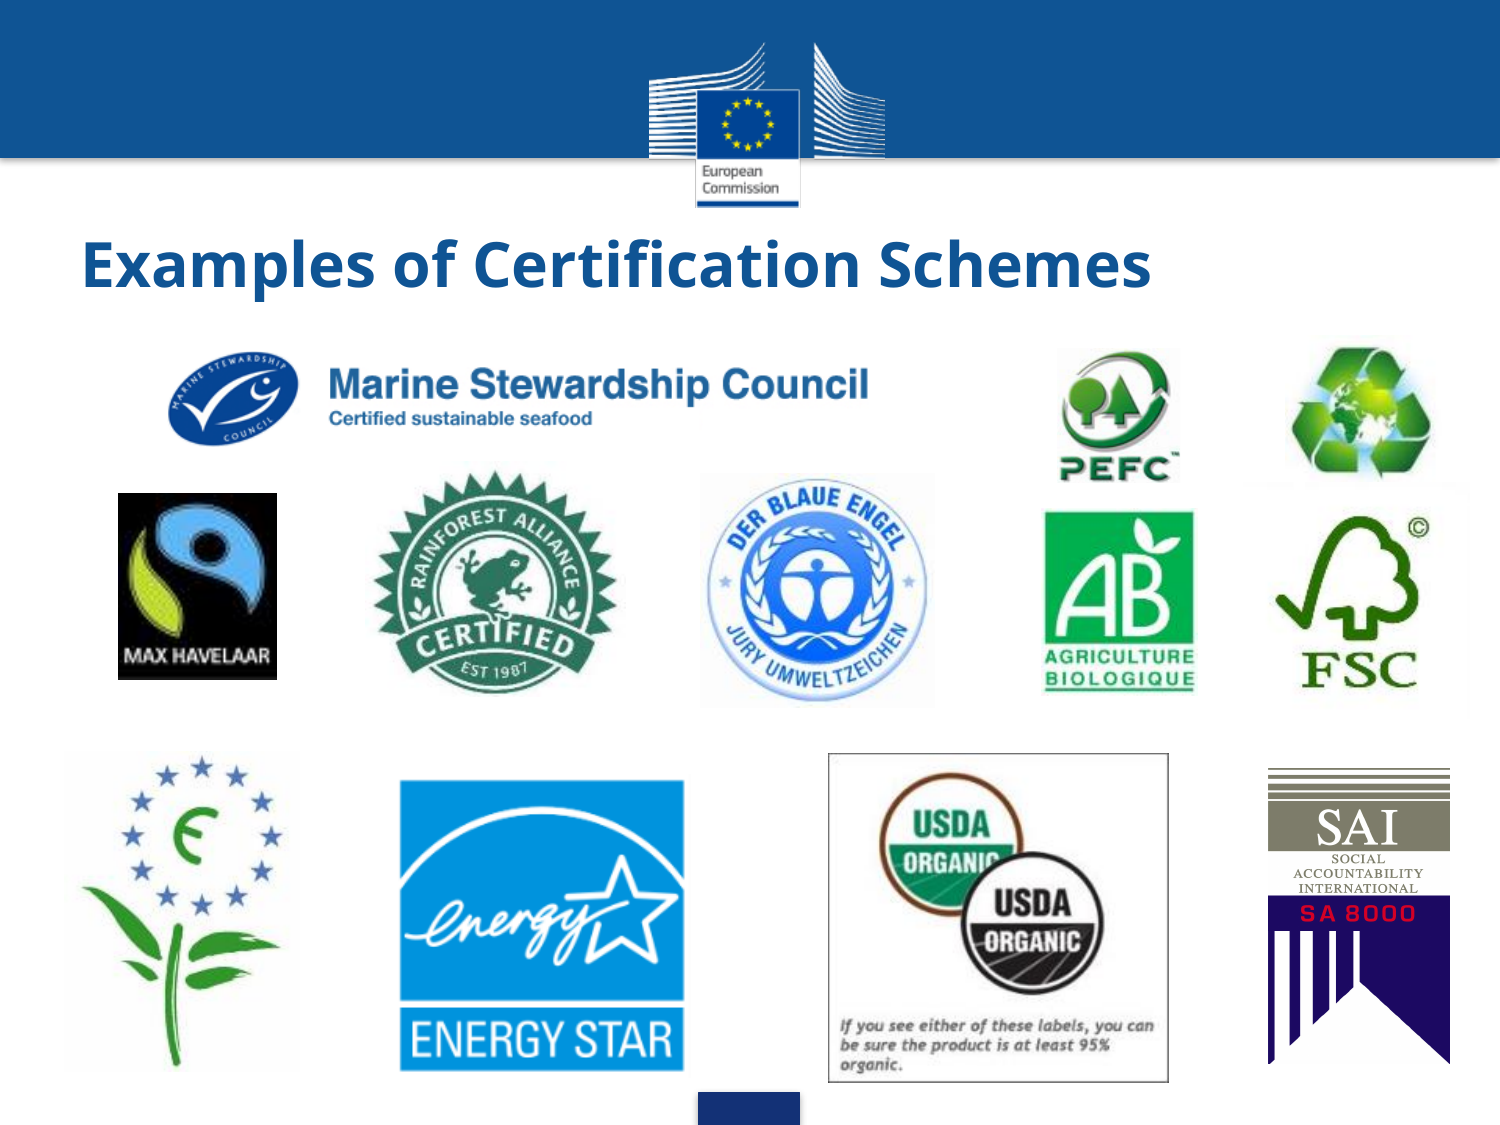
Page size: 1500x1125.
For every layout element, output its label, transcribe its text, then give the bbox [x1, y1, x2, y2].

picture [1267, 768, 1451, 1065]
picture [700, 473, 935, 708]
picture [649, 42, 885, 196]
text_box Examples of Certification Schemes [64, 196, 1357, 329]
picture [1056, 348, 1181, 483]
picture [64, 751, 301, 1072]
picture [394, 774, 692, 1079]
picture [1041, 508, 1199, 697]
picture [118, 492, 277, 680]
picture [828, 753, 1169, 1083]
picture [1243, 335, 1471, 720]
picture [365, 461, 627, 697]
picture [167, 351, 869, 447]
